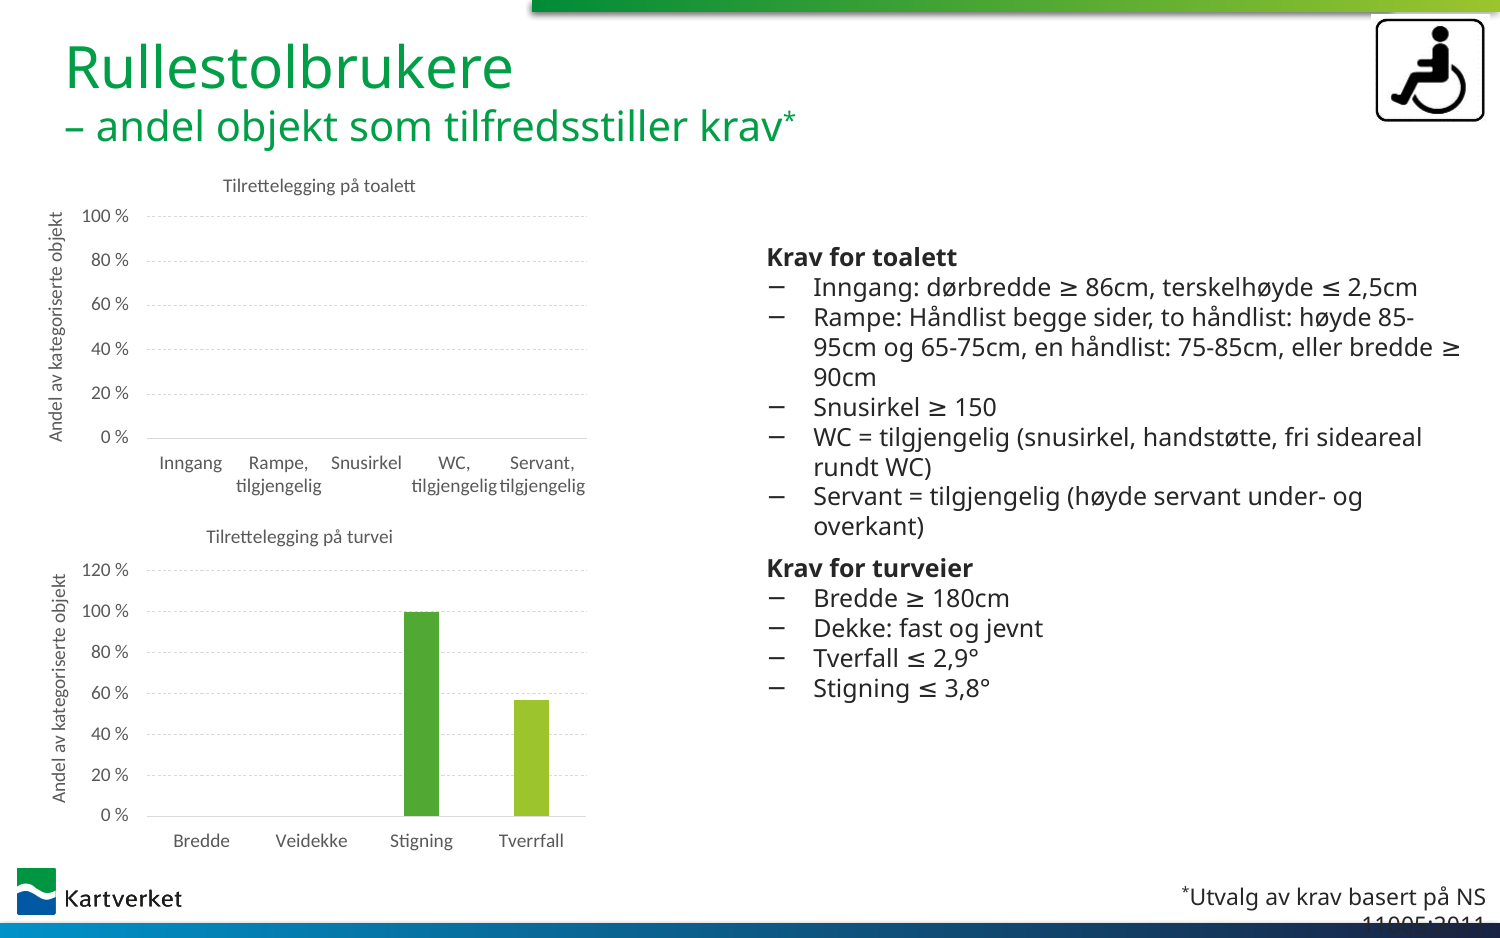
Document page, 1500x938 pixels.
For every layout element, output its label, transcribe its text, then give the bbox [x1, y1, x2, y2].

picture [41, 166, 598, 505]
picture [41, 520, 598, 859]
text_box Krav for toalett Inngang: dørbredde ≥ 86cm, terskelhøyde ≤ 2,5cm Rampe: Håndlist begge sider, to håndlist: høyde 85-95cm og 65-75cm, en håndlist: 75-85cm, eller bredde ≥ 90cm Snusirkel ≥ 150 WC = tilgjengelig (snusirkel, handstøtte, fri sideareal rundt WC) Servant = tilgjengelig (høyde servant under- og overkant) [751, 234, 1483, 545]
picture [1371, 13, 1491, 127]
text_box Krav for turveier Bredde ≥ 180cm Dekke: fast og jevnt Tverfall ≤ 2,9° Stigning ≤ 3,8° [751, 545, 1483, 710]
text_box Rullestolbrukere – andel objekt som tilfredsstiller krav* [49, 14, 1431, 158]
text_box *Utvalg av krav basert på NS 11005:2011 [1068, 873, 1500, 938]
